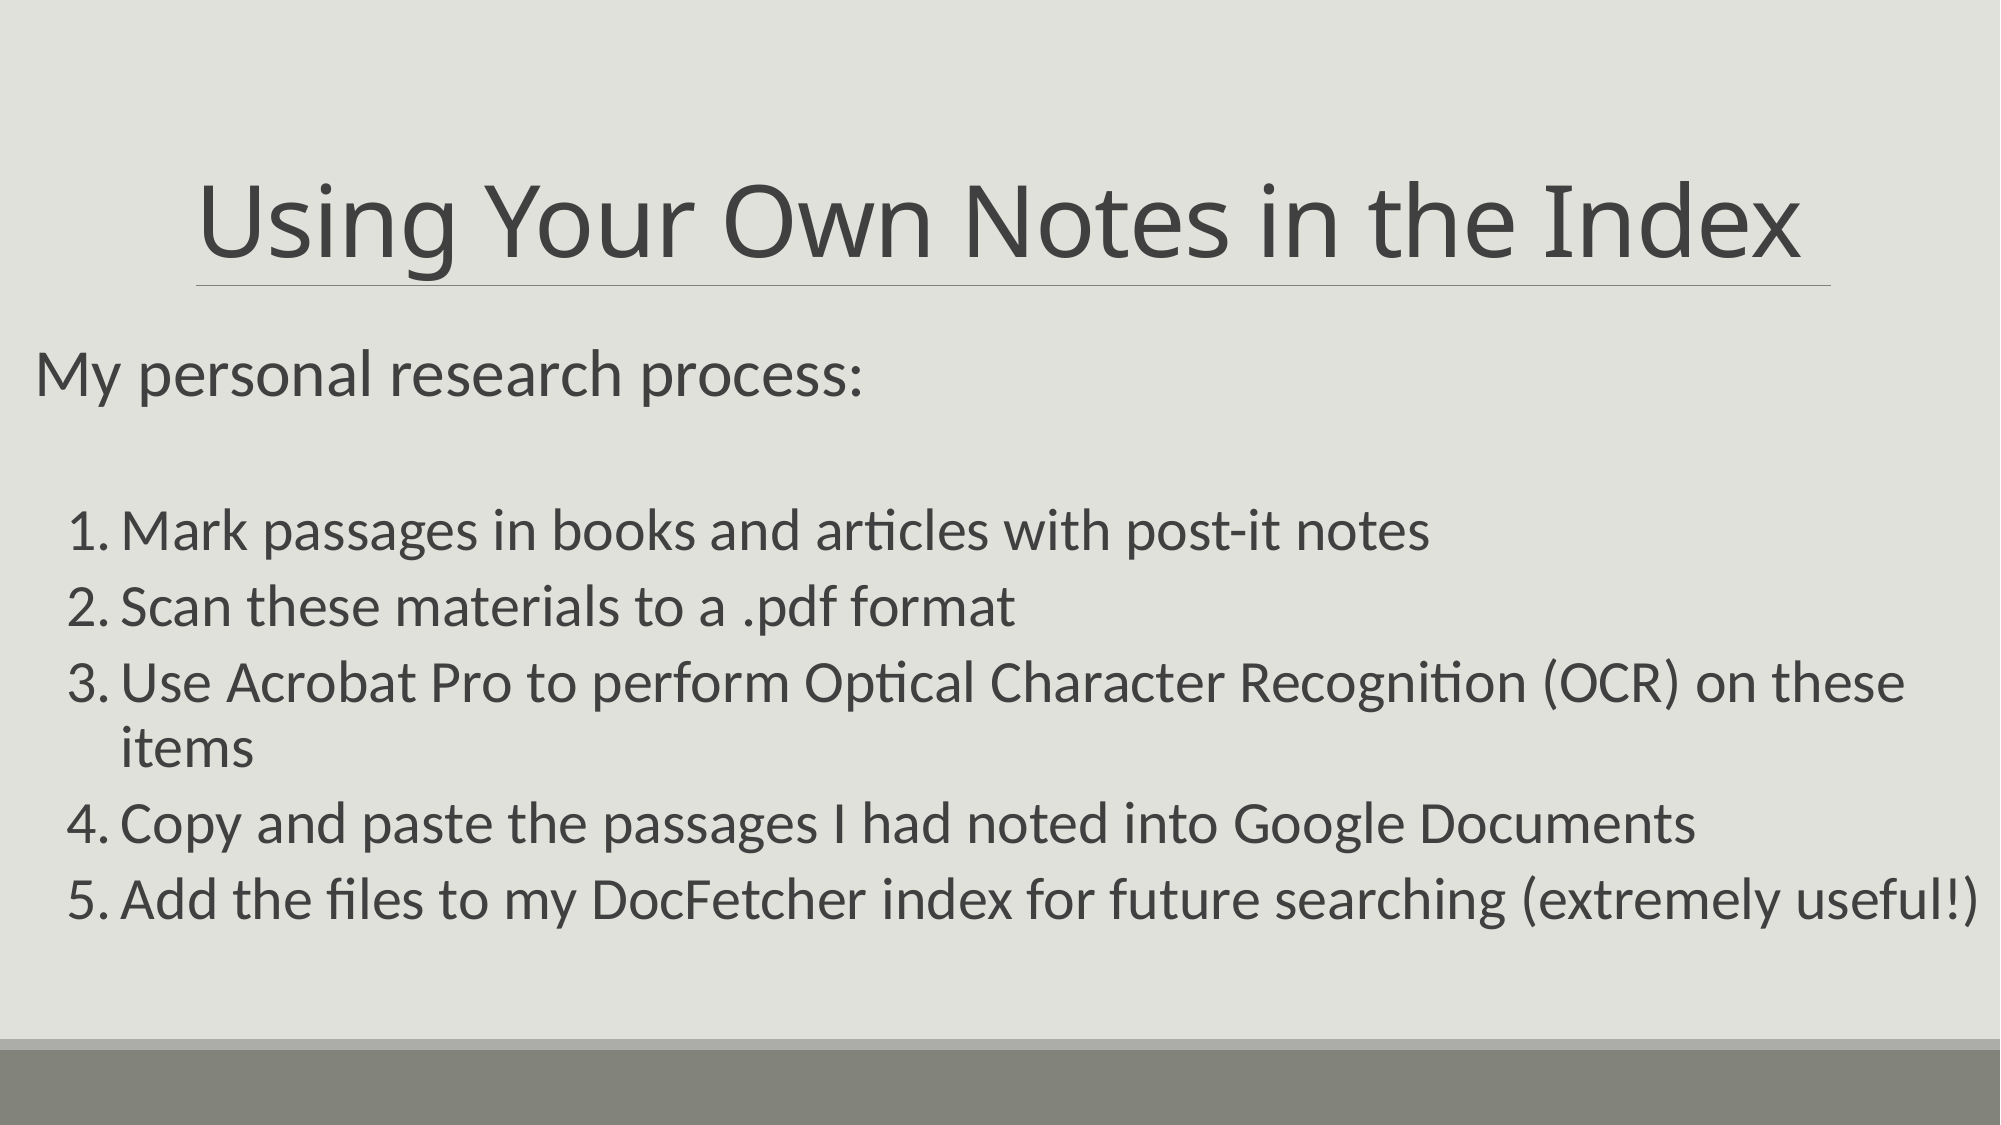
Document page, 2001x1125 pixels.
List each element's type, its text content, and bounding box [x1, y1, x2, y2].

title Using Your Own Notes in the Index [180, 47, 1830, 285]
list My personal research process: Mark passages in books and articles with post-it notes Scan these materials to a .pdf format Use Acrobat Pro to perform Optical Character Recognition (OCR) on these items Copy and paste the passages I had noted into Google Documents Add the files to my DocFetcher index for future searching (extremely useful!) [34, 330, 1989, 991]
